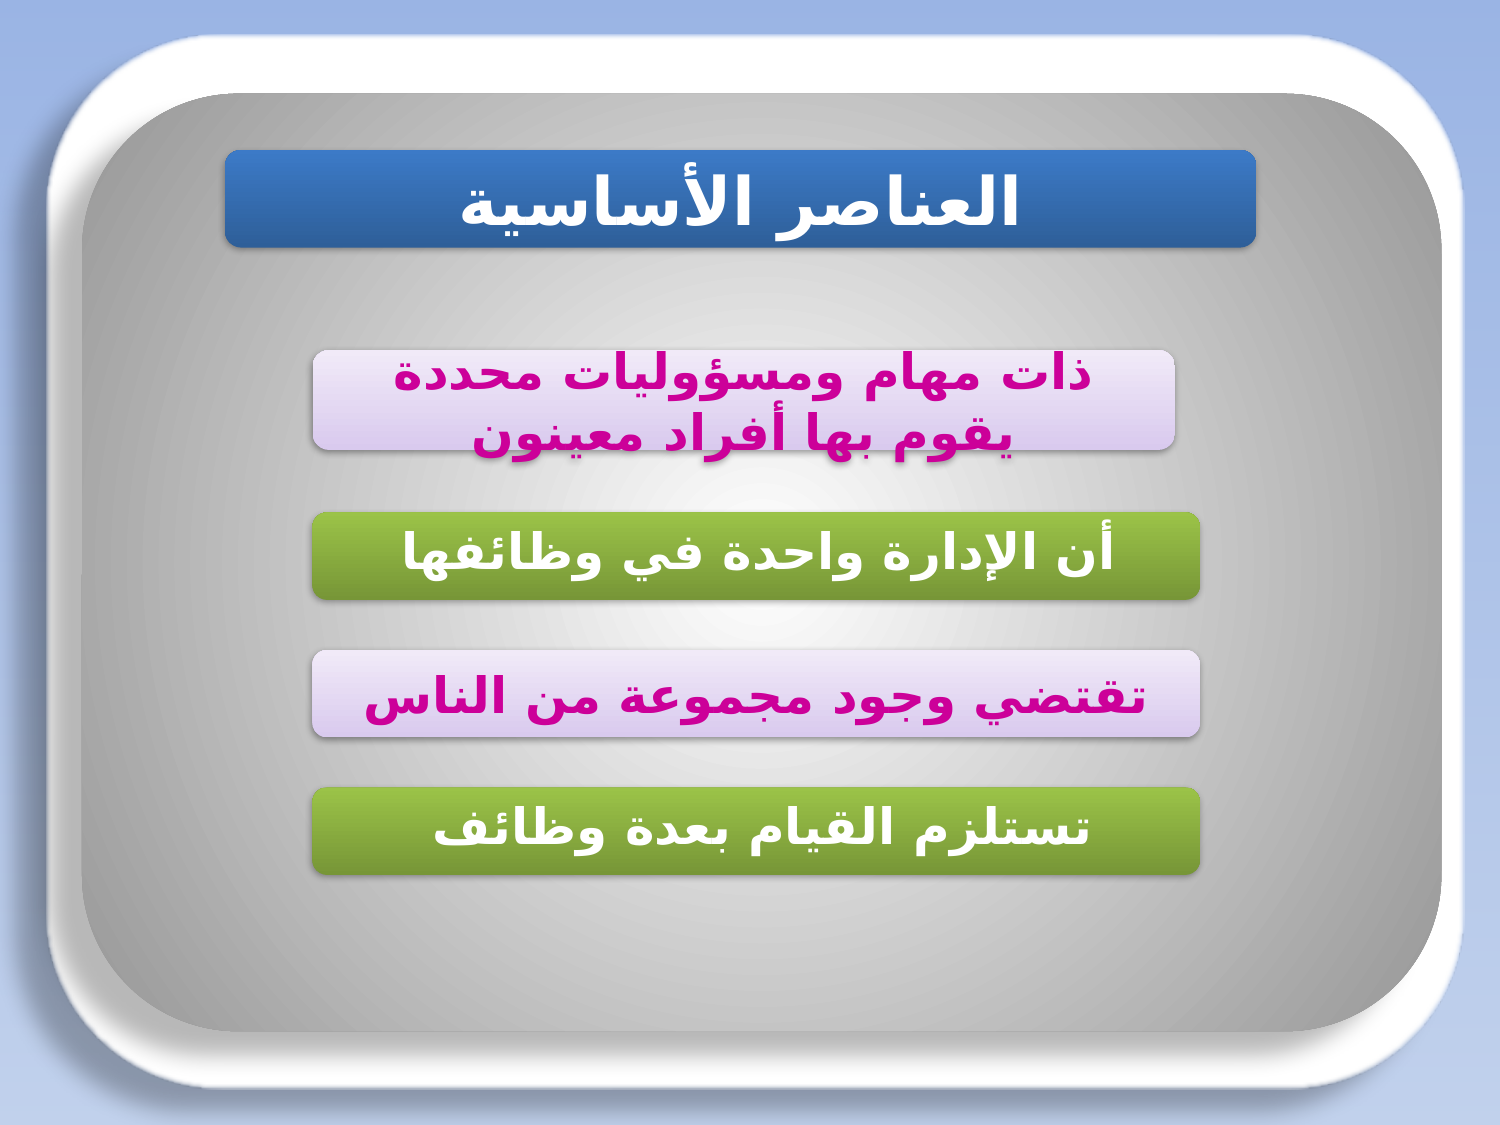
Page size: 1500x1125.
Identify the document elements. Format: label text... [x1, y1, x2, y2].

text_box [0, 0, 1500, 1125]
text_box [49, 34, 1468, 1089]
text_box ذات مهام ومسؤوليات محددة يقوم بها أفراد معينون [311, 349, 1176, 451]
text_box تقتضي وجود مجموعة من الناس [311, 649, 1201, 739]
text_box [237, 512, 1263, 601]
text_box العناصر الأساسية [224, 149, 1257, 248]
text_box [79, 91, 1444, 1034]
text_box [312, 787, 1201, 876]
